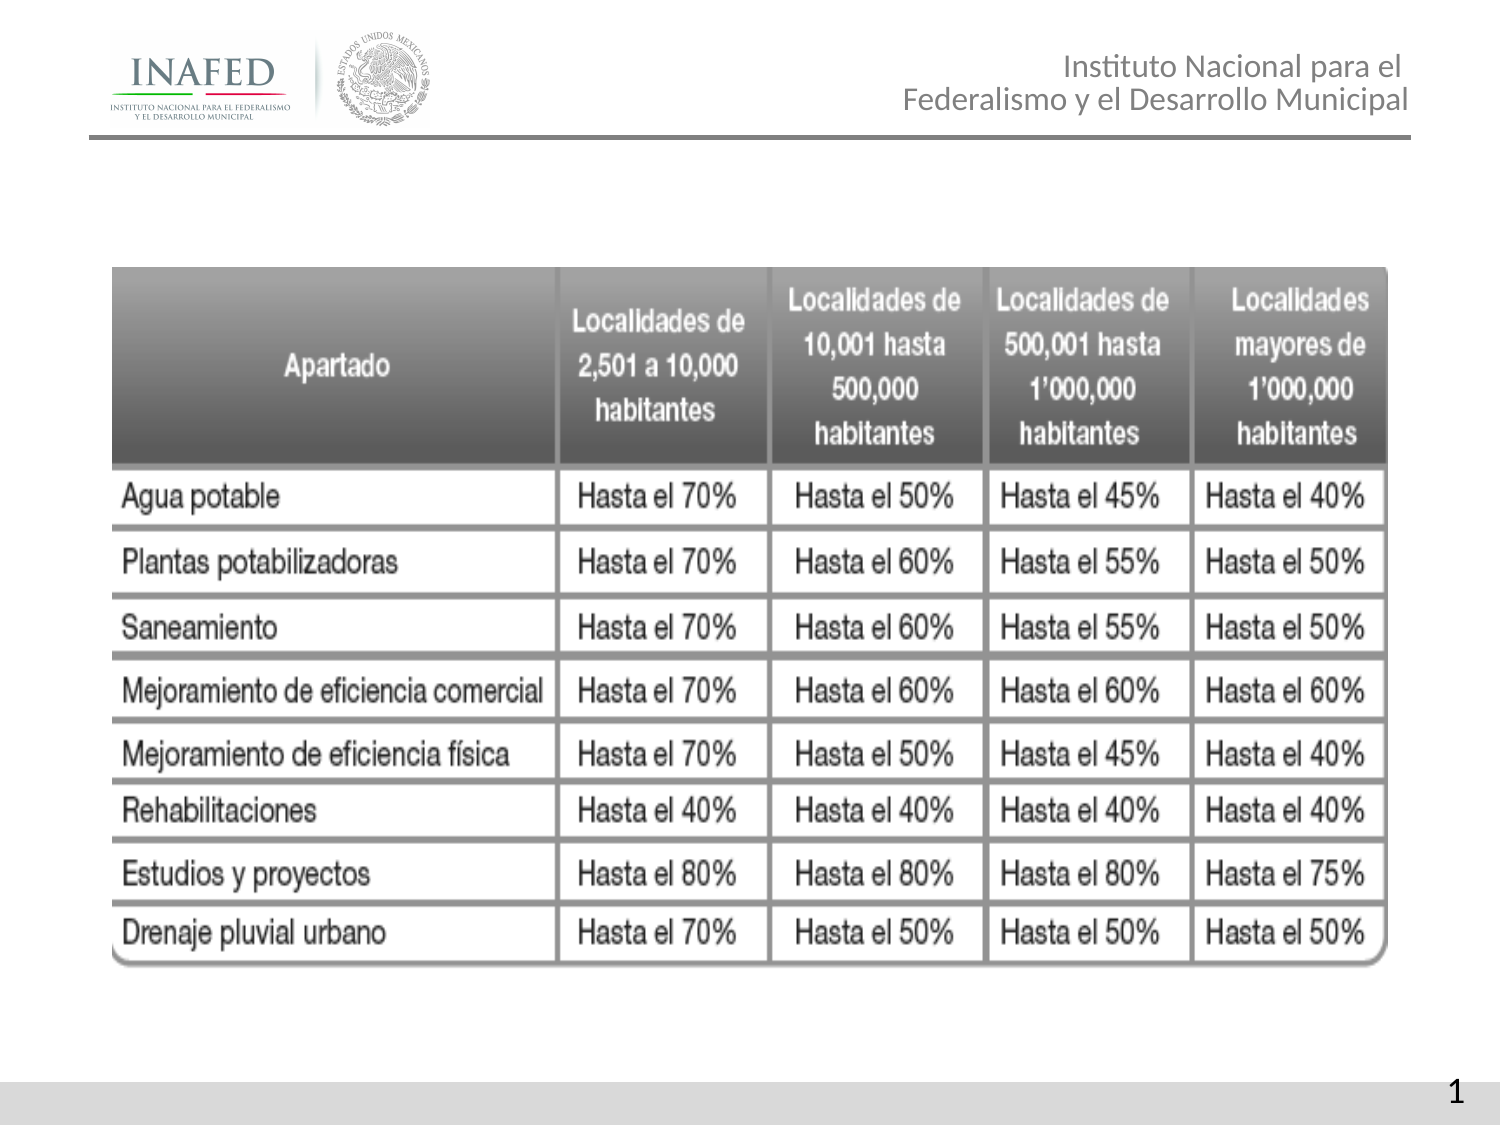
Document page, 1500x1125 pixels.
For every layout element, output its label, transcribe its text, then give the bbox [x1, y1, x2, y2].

text_box 1 [1411, 1058, 1500, 1119]
picture [110, 30, 430, 128]
picture [111, 266, 1389, 980]
